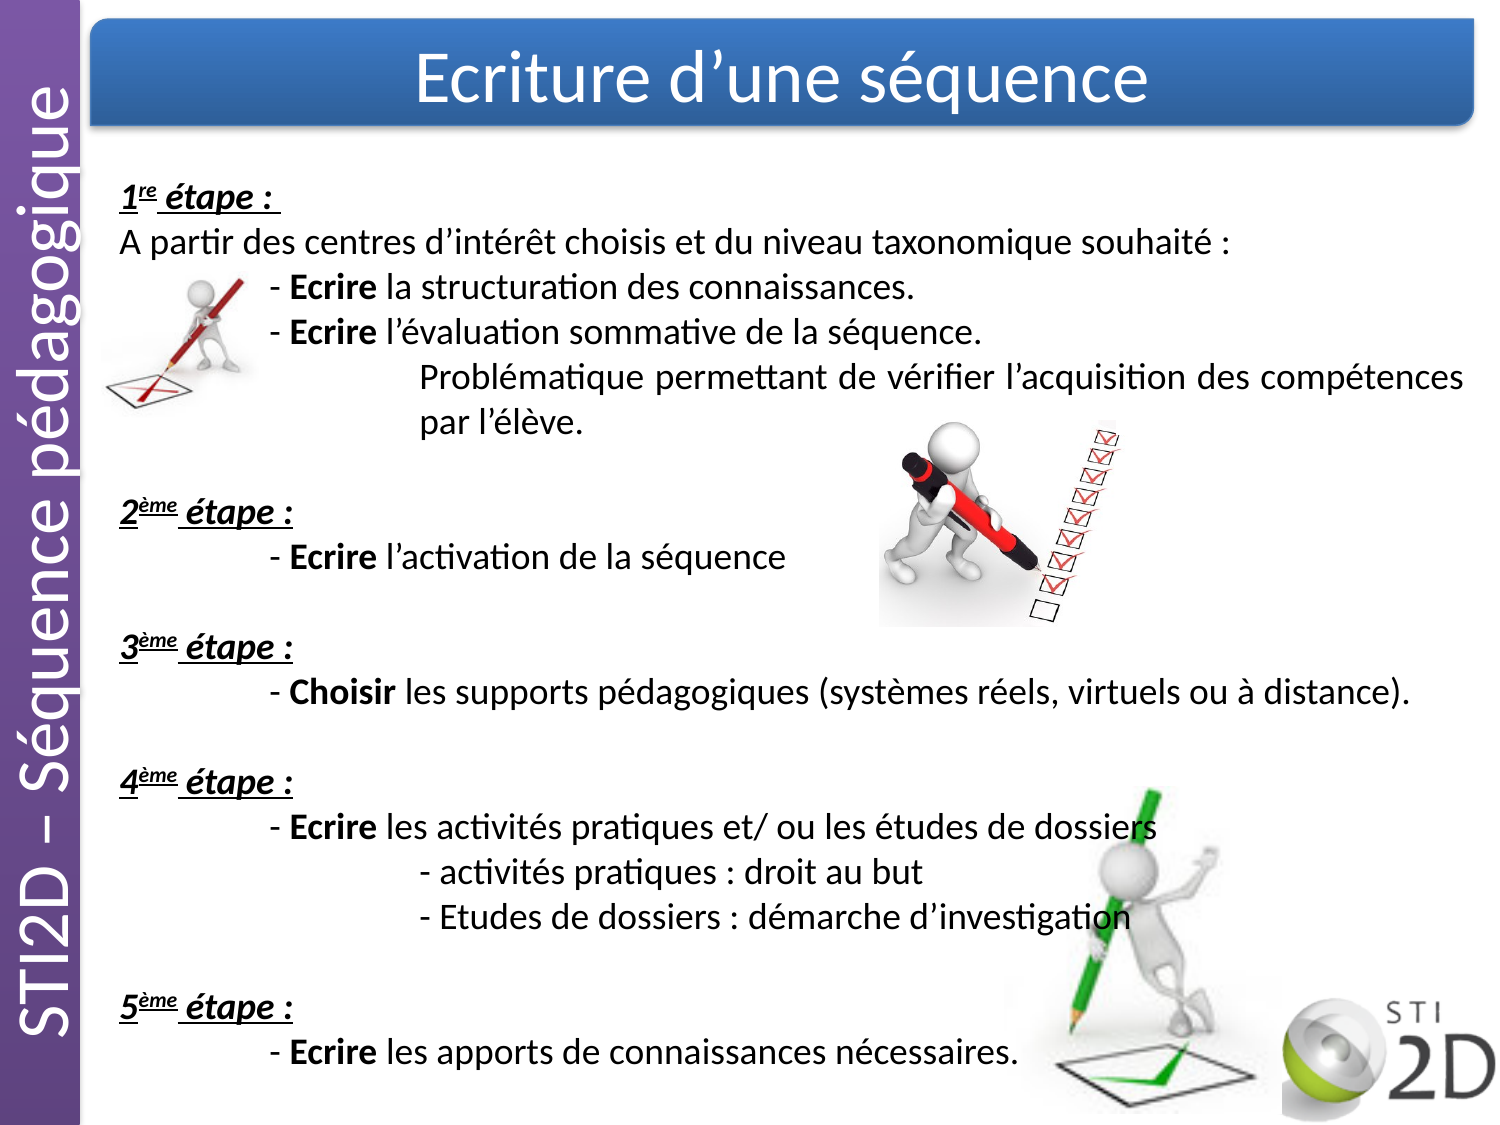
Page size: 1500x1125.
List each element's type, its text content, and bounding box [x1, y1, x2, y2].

text_box STI2D – Séquence pédagogique [0, 0, 80, 1125]
text_box 1re étape : A partir des centres d’intérêt choisis et du niveau taxonomique souhaité : - Ecrire la structuration des connaissances. - Ecrire l’évaluation sommative de la séquence. Problématique permettant de vérifier l’acquisition des compétences par l’élève. 2ème étape : - Ecrire l’activation de la séquence 3ème étape : - Choisir les supports pédagogiques (systèmes réels, virtuels ou à distance). 4ème étape : - Ecrire les activités pratiques et/ ou les études de dossiers - activités pratiques : droit au but - Etudes de dossiers : démarche d’investigation 5ème étape : - Ecrire les apports de connaissances nécessaires. [104, 164, 1499, 1079]
picture [879, 420, 1129, 627]
text_box Ecriture d’une séquence [89, 18, 1475, 127]
picture [100, 271, 259, 419]
picture [1004, 786, 1499, 1125]
